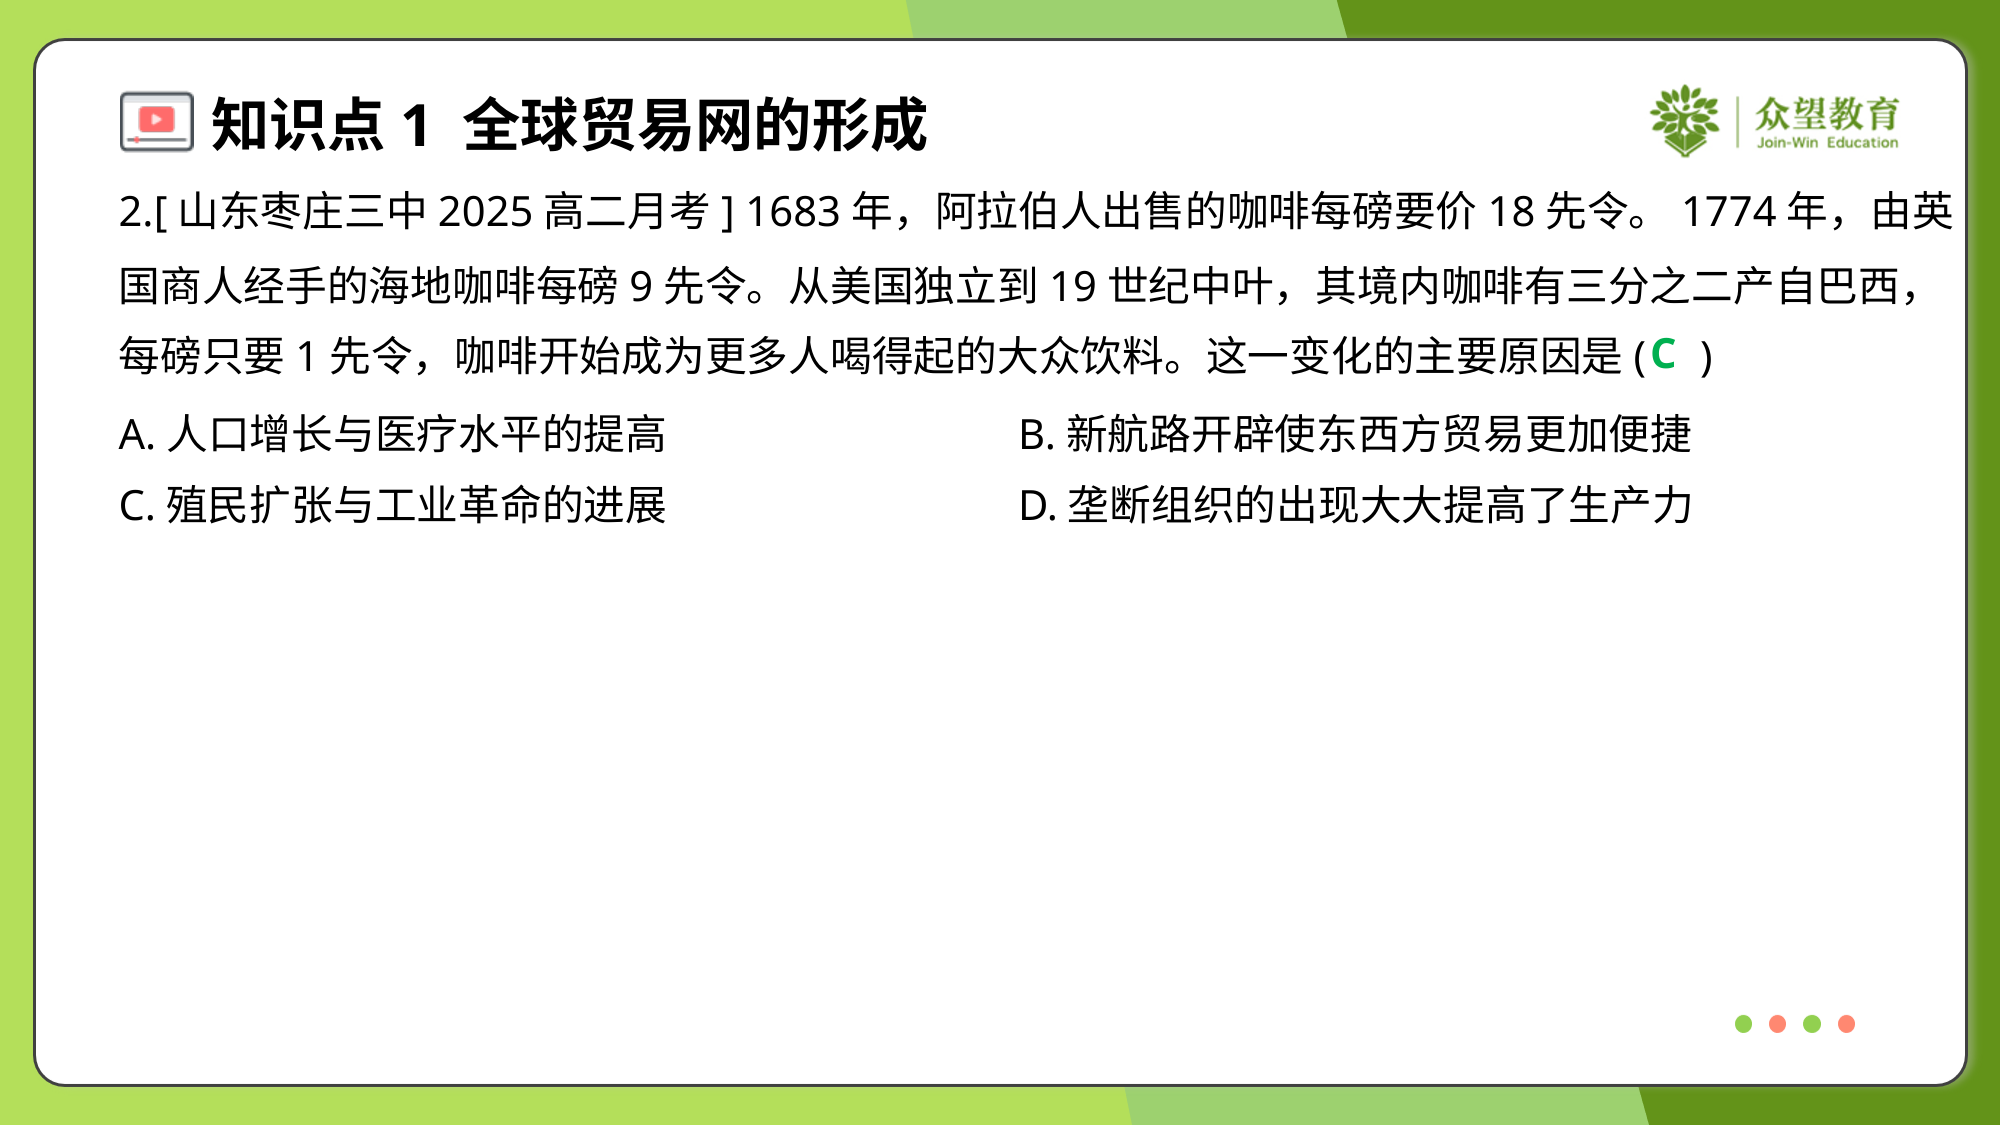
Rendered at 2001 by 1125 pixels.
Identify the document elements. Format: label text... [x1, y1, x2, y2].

picture [0, 0, 2000, 1125]
text_box 2.[山东枣庄三中2025高二月考] 1683年，阿拉伯人出售的咖啡每磅要价18先令。1774年，由英 国商人经手的海地咖啡每磅9先令。从美国独立到19世纪中叶，其境内咖啡有三分之二产自巴西， 每磅只要1先令，咖啡开始成为更多人喝得起的大众饮料。这一变化的主要原因是( ) [118, 159, 1883, 373]
text_box A.人口增长与医疗水平的提高 B.新航路开辟使东西方贸易更加便捷 C.殖民扩张与工业革命的进展 D.垄断组织的出现大大提高了生产力 [118, 382, 1883, 522]
text_box C [1634, 306, 1693, 371]
